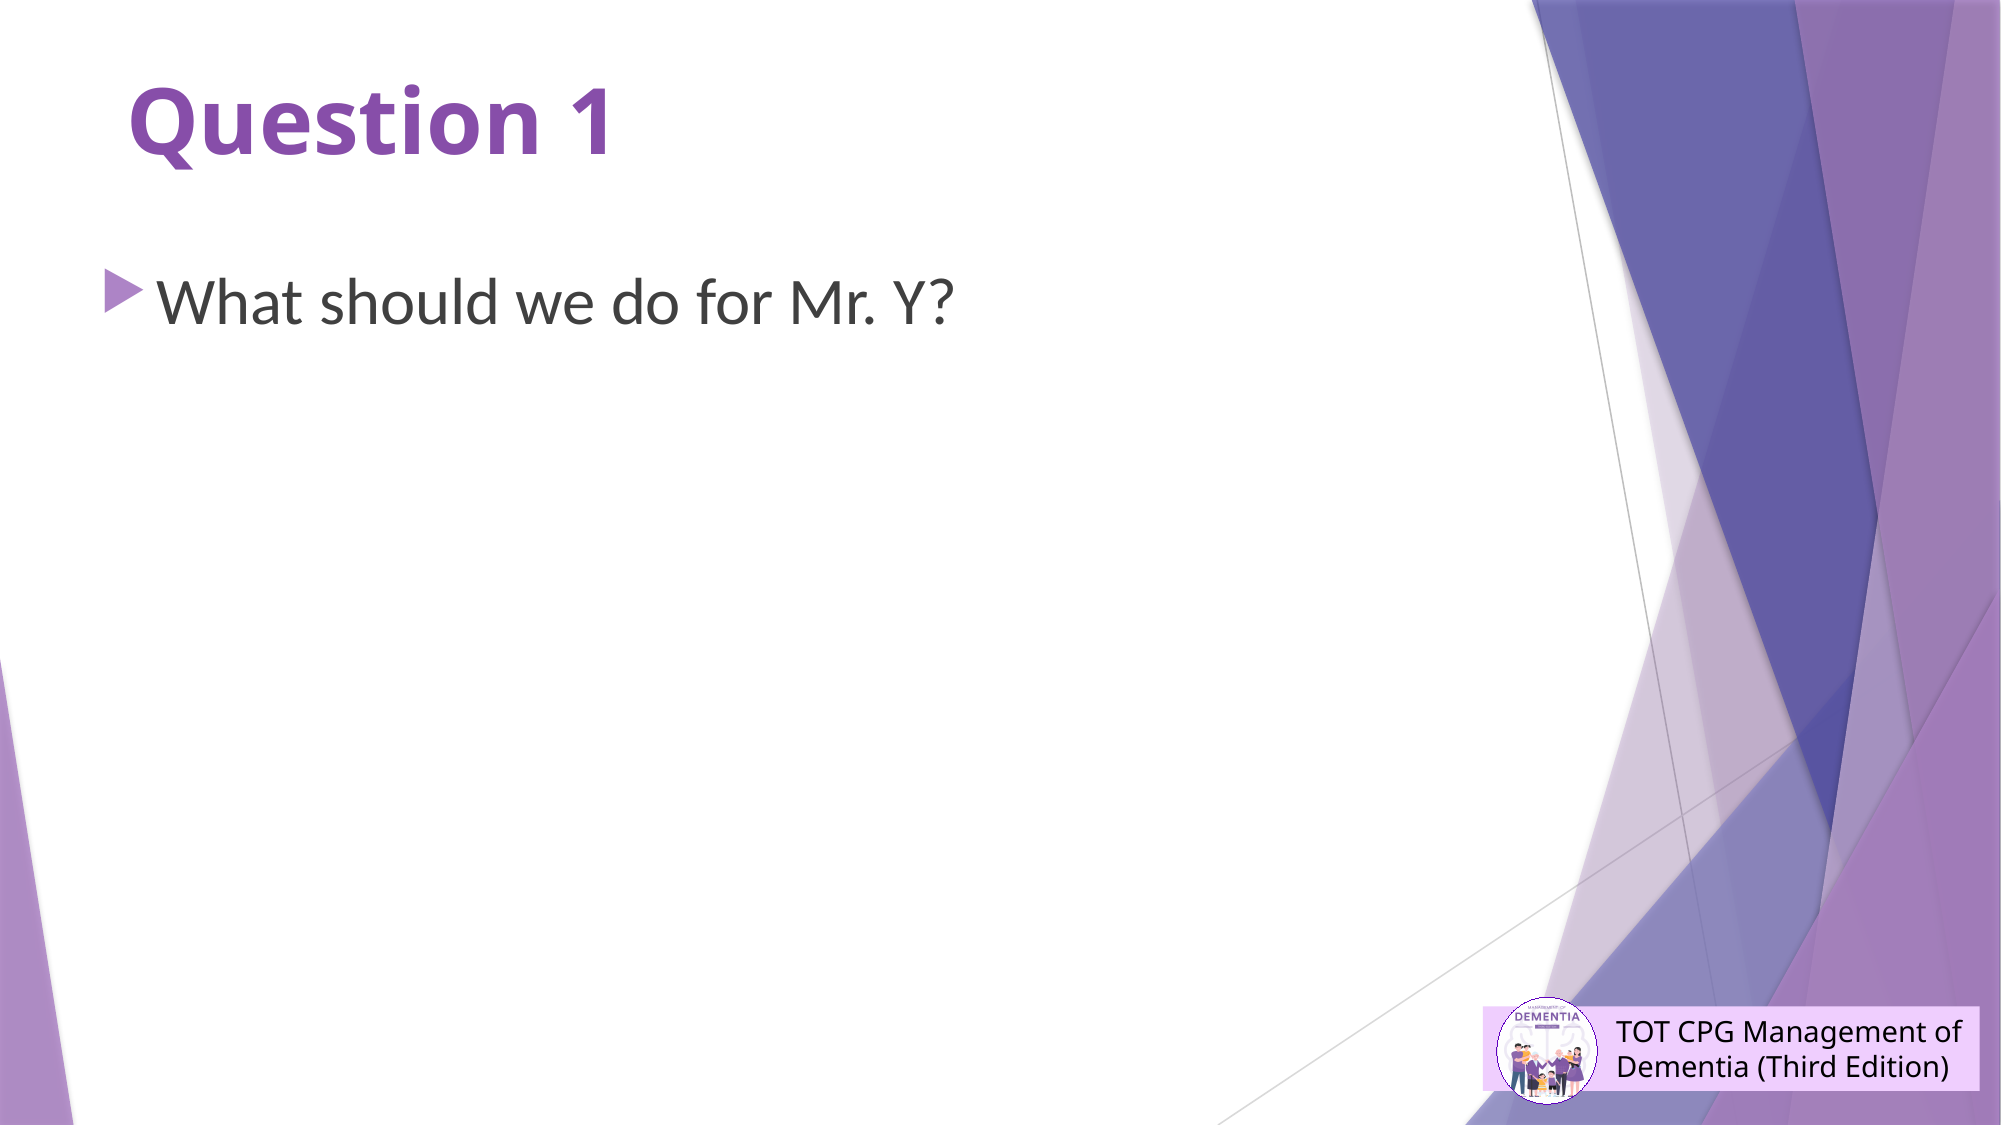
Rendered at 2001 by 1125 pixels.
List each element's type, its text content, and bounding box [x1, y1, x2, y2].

list What should we do for Mr. Y? [84, 242, 1598, 1039]
title Question 1 [111, 55, 1522, 242]
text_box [1482, 996, 1981, 1105]
